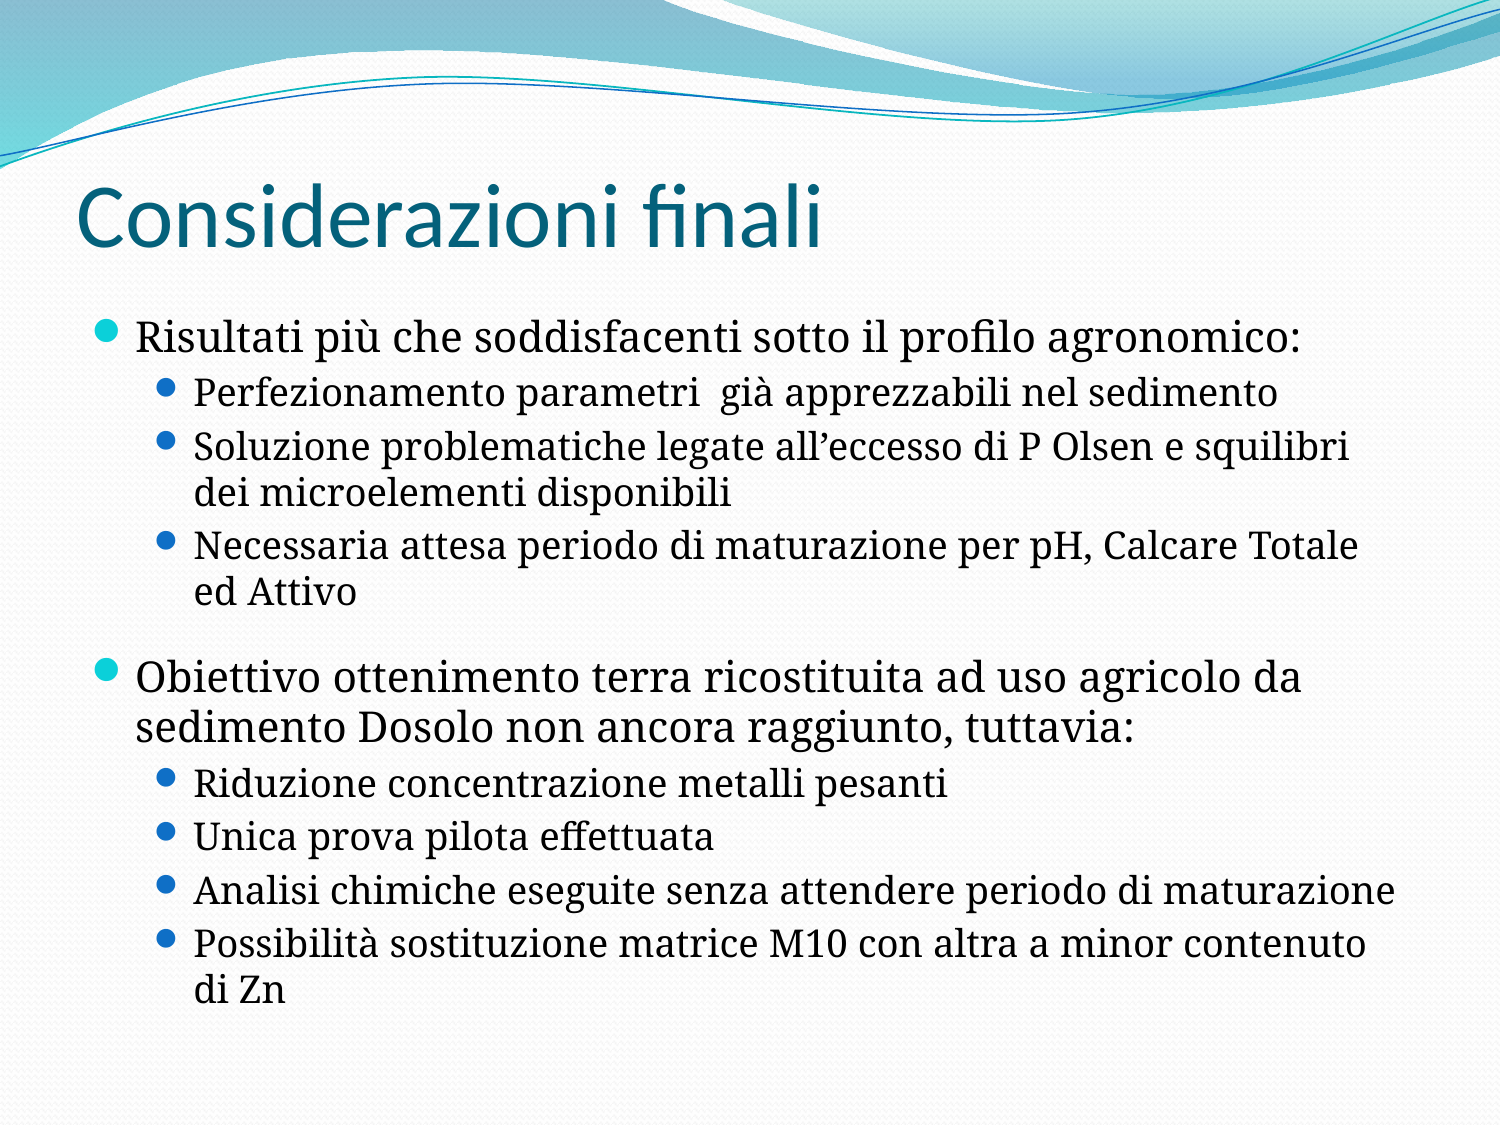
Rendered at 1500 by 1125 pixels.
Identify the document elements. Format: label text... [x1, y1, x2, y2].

list Risultati più che soddisfacenti sotto il profilo agronomico: Perfezionamento parametri già apprezzabili nel sedimento Soluzione problematiche legate all’eccesso di P Olsen e squilibri dei microelementi disponibili Necessaria attesa periodo di maturazione per pH, Calcare Totale ed Attivo Obiettivo ottenimento terra ricostituita ad uso agricolo da sedimento Dosolo non ancora raggiunto, tuttavia: Riduzione concentrazione metalli pesanti Unica prova pilota effettuata Analisi chimiche eseguite senza attendere periodo di maturazione Possibilità sostituzione matrice M10 con altra a minor contenuto di Zn [76, 302, 1427, 1059]
title Considerazioni finali [76, 78, 1427, 266]
